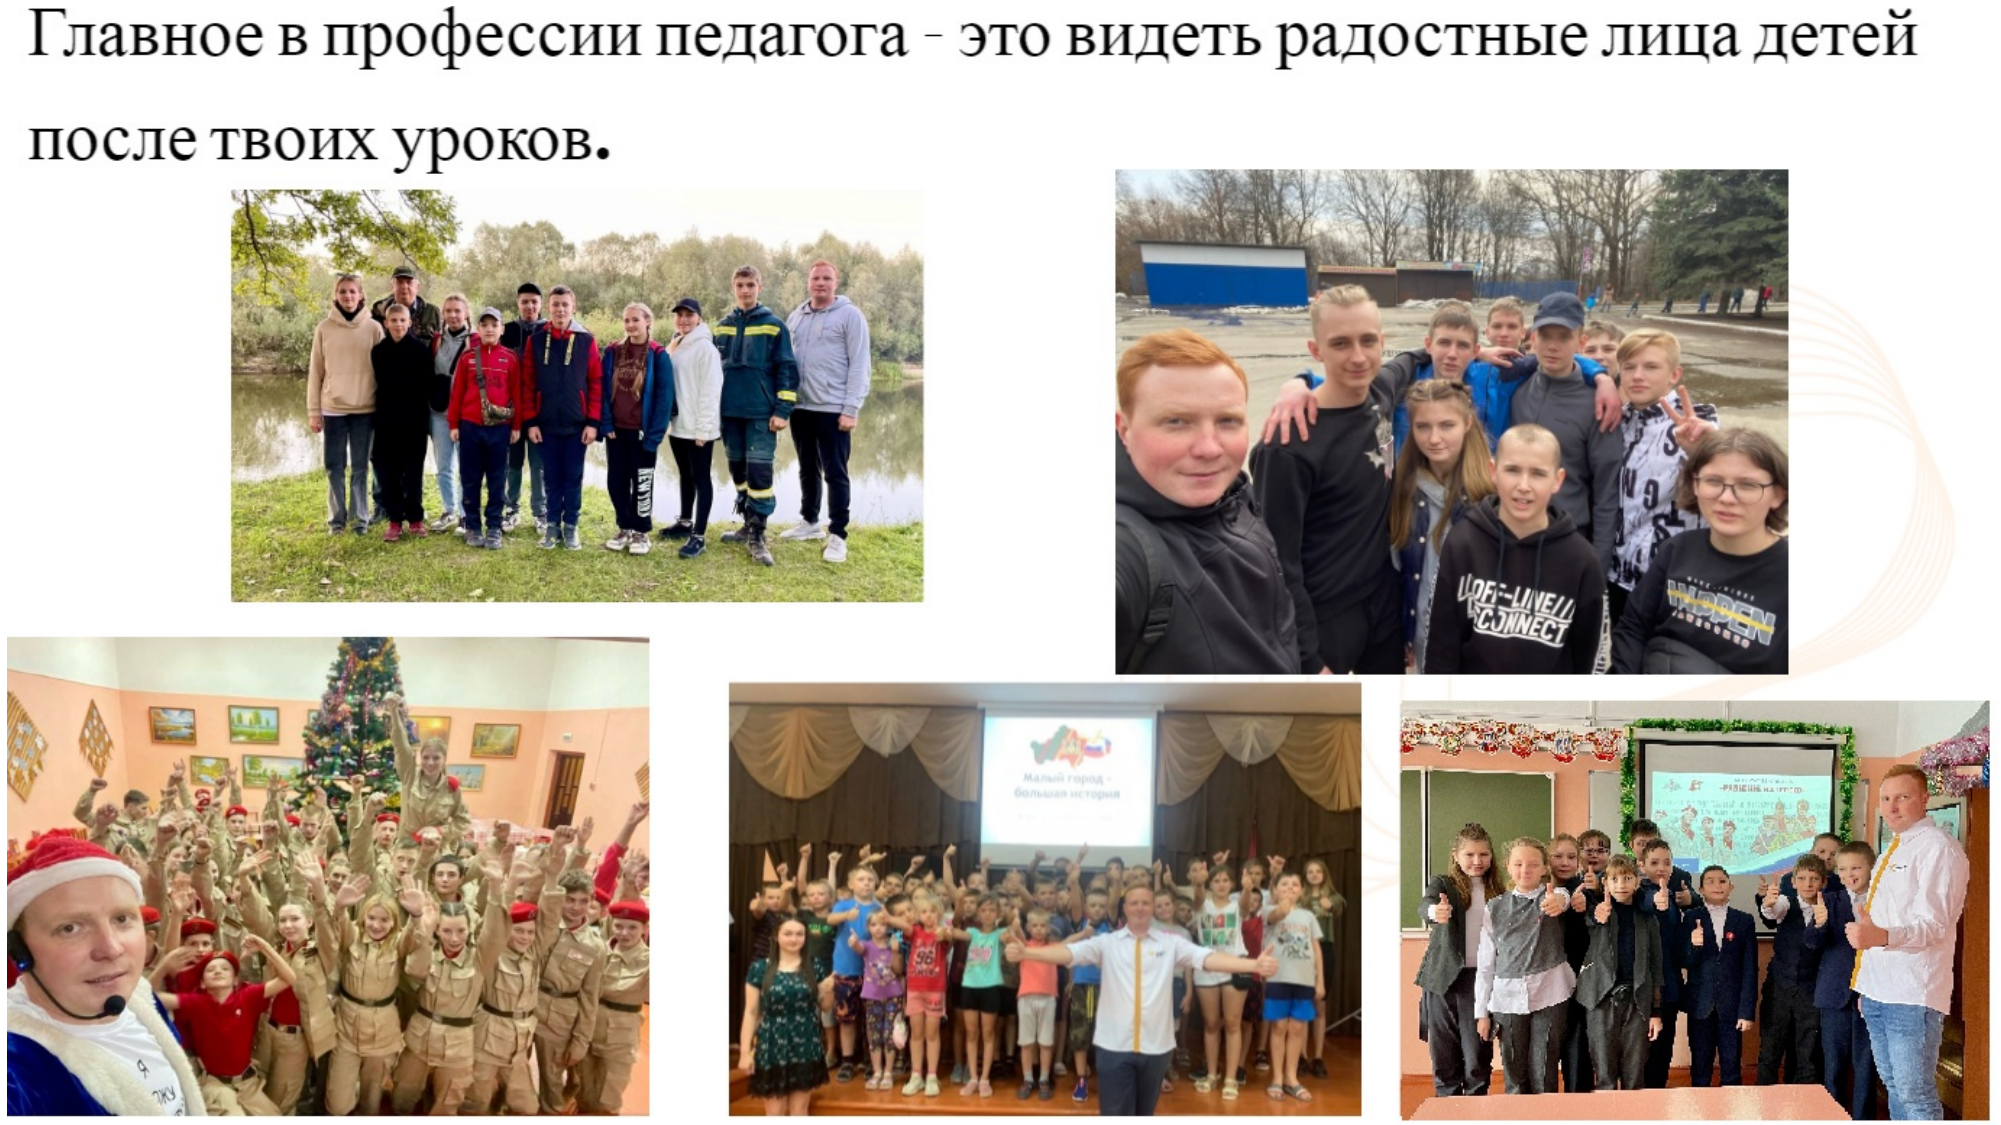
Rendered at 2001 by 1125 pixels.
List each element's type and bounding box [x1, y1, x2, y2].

list [7, 6, 2000, 1125]
